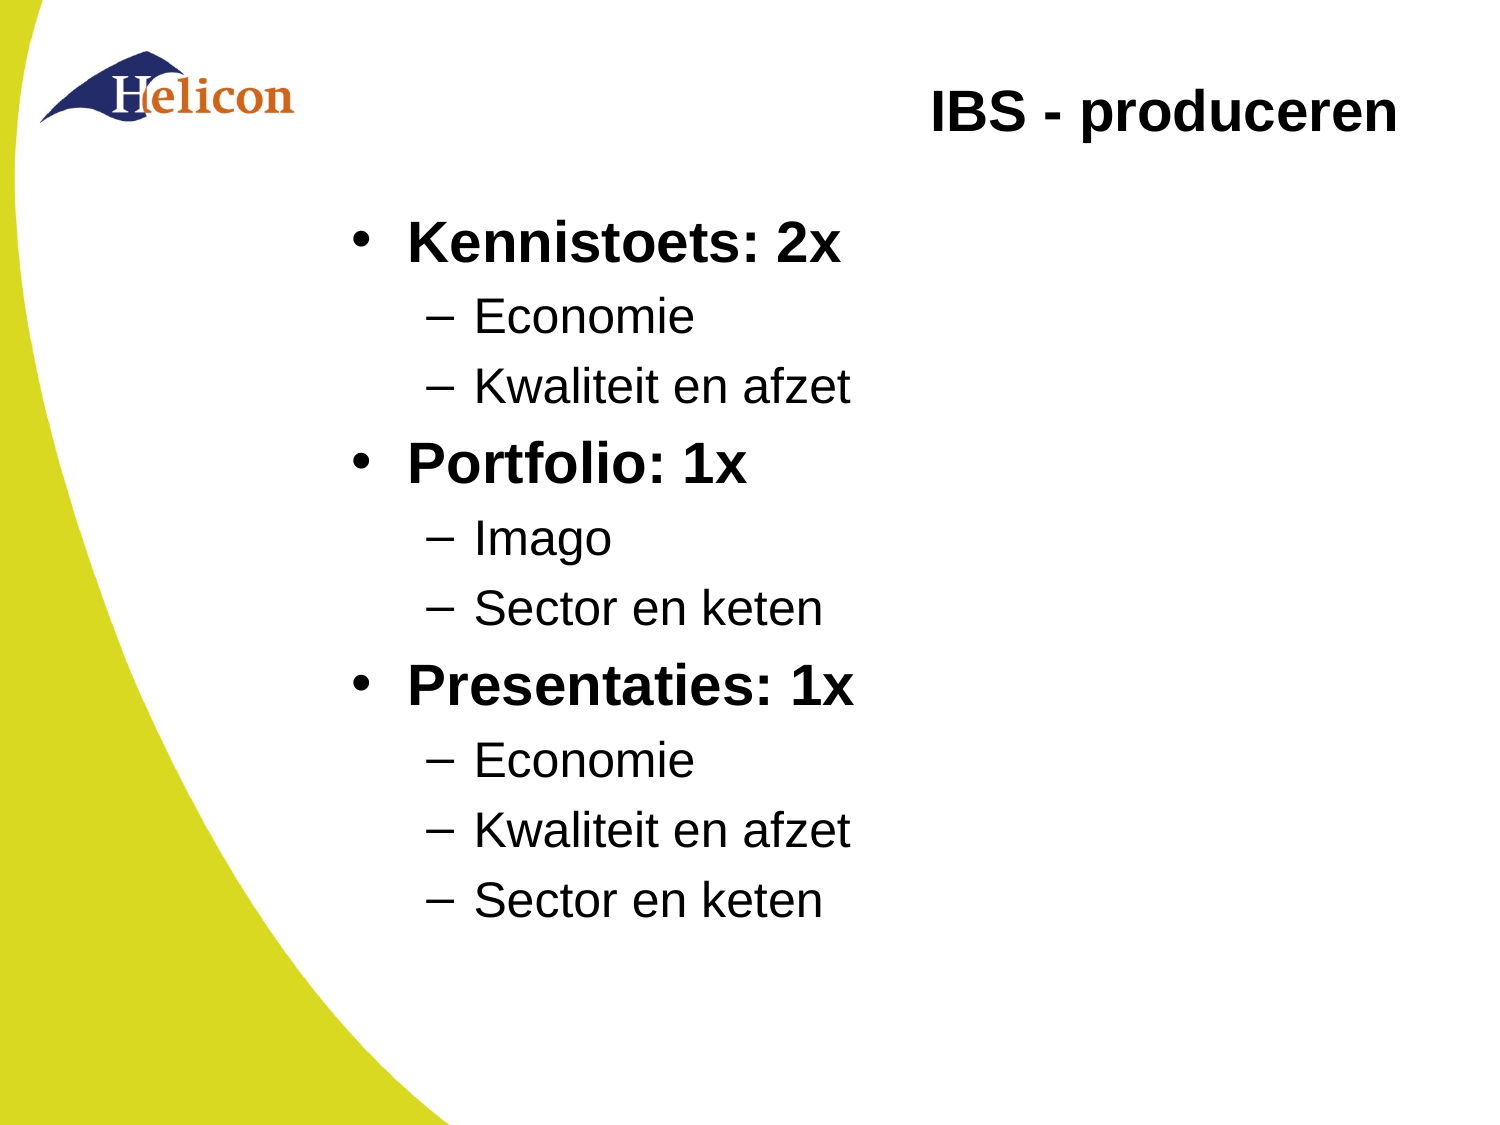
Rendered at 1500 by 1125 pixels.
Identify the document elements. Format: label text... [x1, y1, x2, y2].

picture [0, 0, 1500, 1125]
list Kennistoets: 2x Economie Kwaliteit en afzet Portfolio: 1x Imago Sector en keten Presentaties: 1x Economie Kwaliteit en afzet Sector en keten [336, 196, 1425, 1005]
title IBS - produceren [324, 54, 1415, 161]
